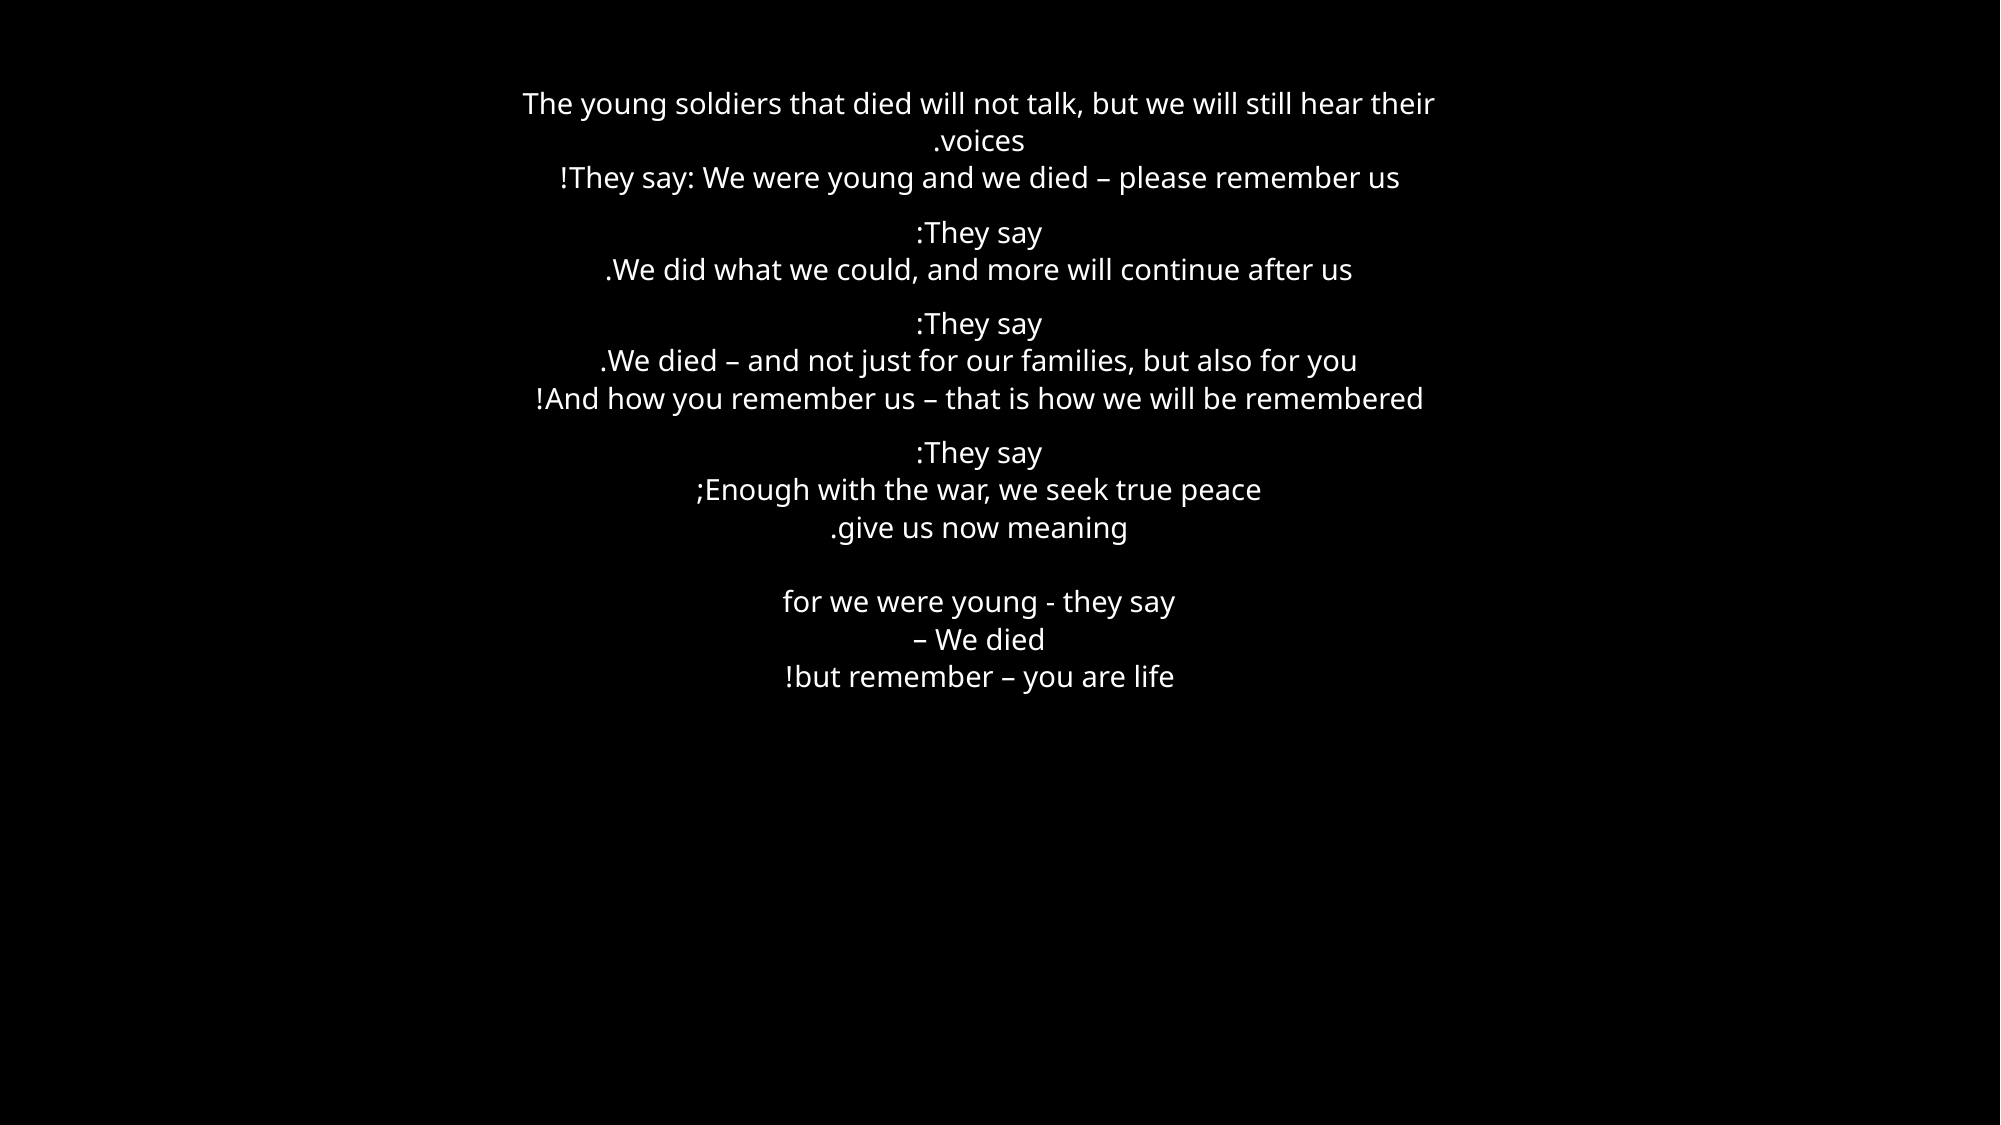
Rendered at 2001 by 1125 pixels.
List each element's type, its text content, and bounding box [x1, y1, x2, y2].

text_box The young soldiers that died will not talk, but we will still hear their voices. They say: We were young and we died – please remember us! They say: We did what we could, and more will continue after us. They say: We died – and not just for our families, but also for you. And how you remember us – that is how we will be remembered! They say: Enough with the war, we seek true peace; give us now meaning. for we were young - they say We died – but remember – you are life! [458, 75, 1500, 701]
